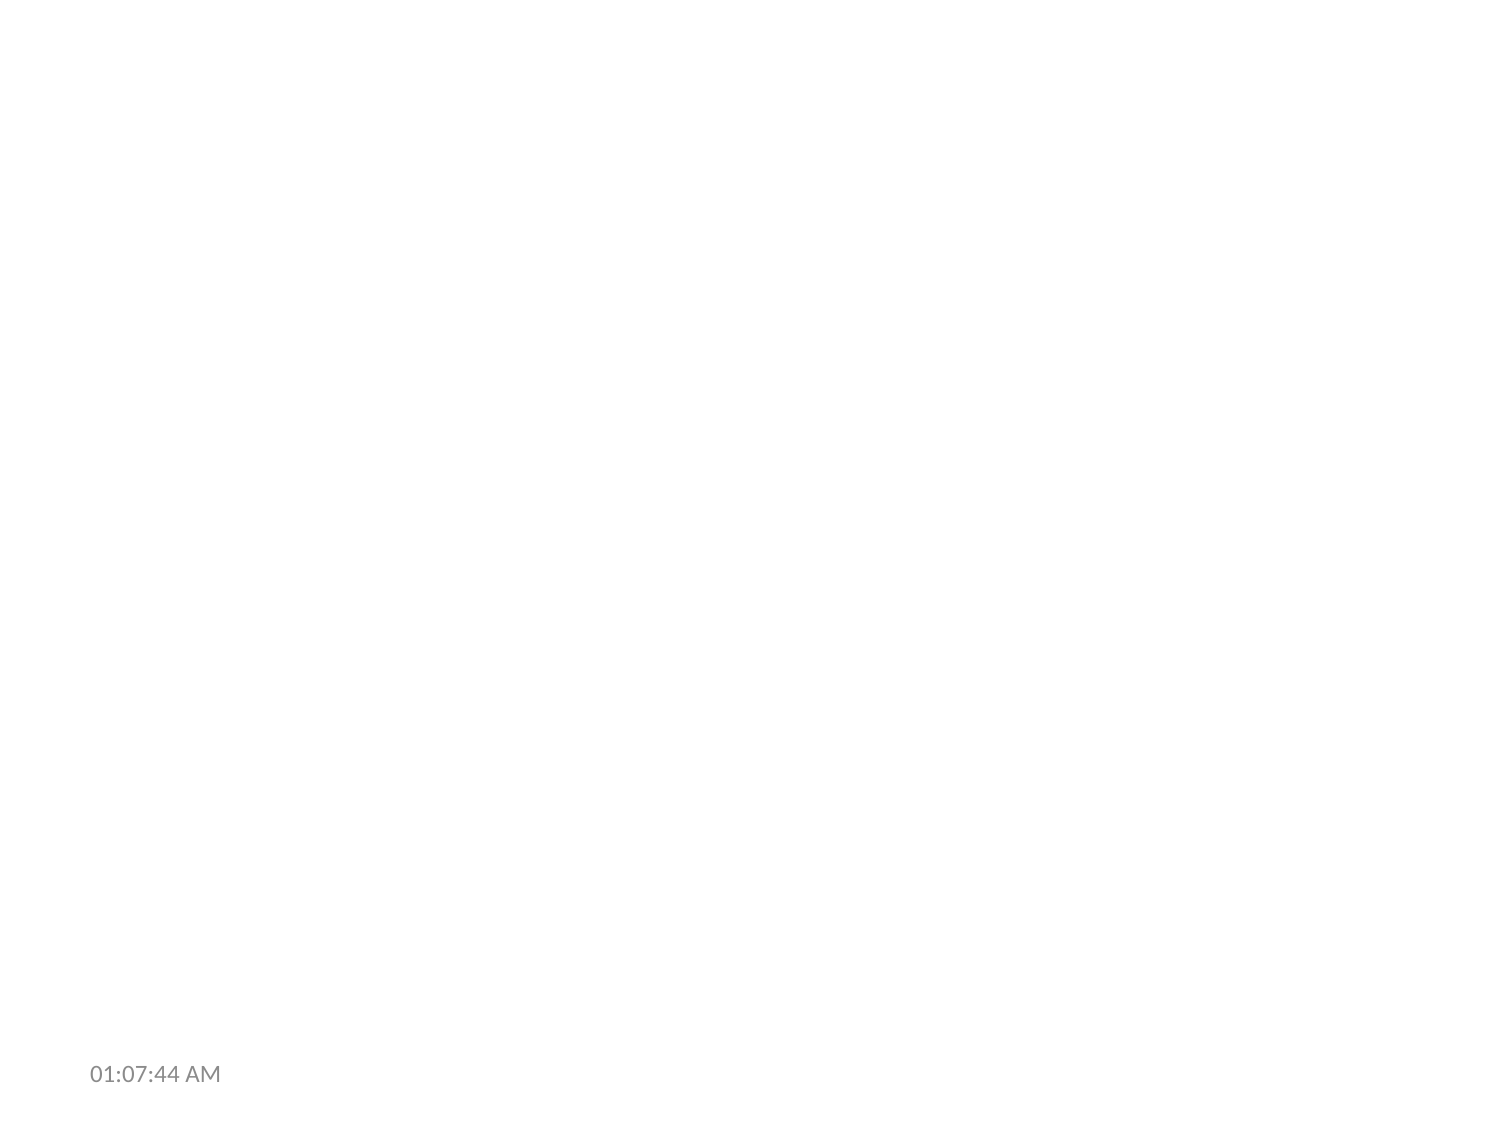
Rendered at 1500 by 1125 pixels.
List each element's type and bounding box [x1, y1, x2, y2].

slide_number [75, 1042, 425, 1103]
